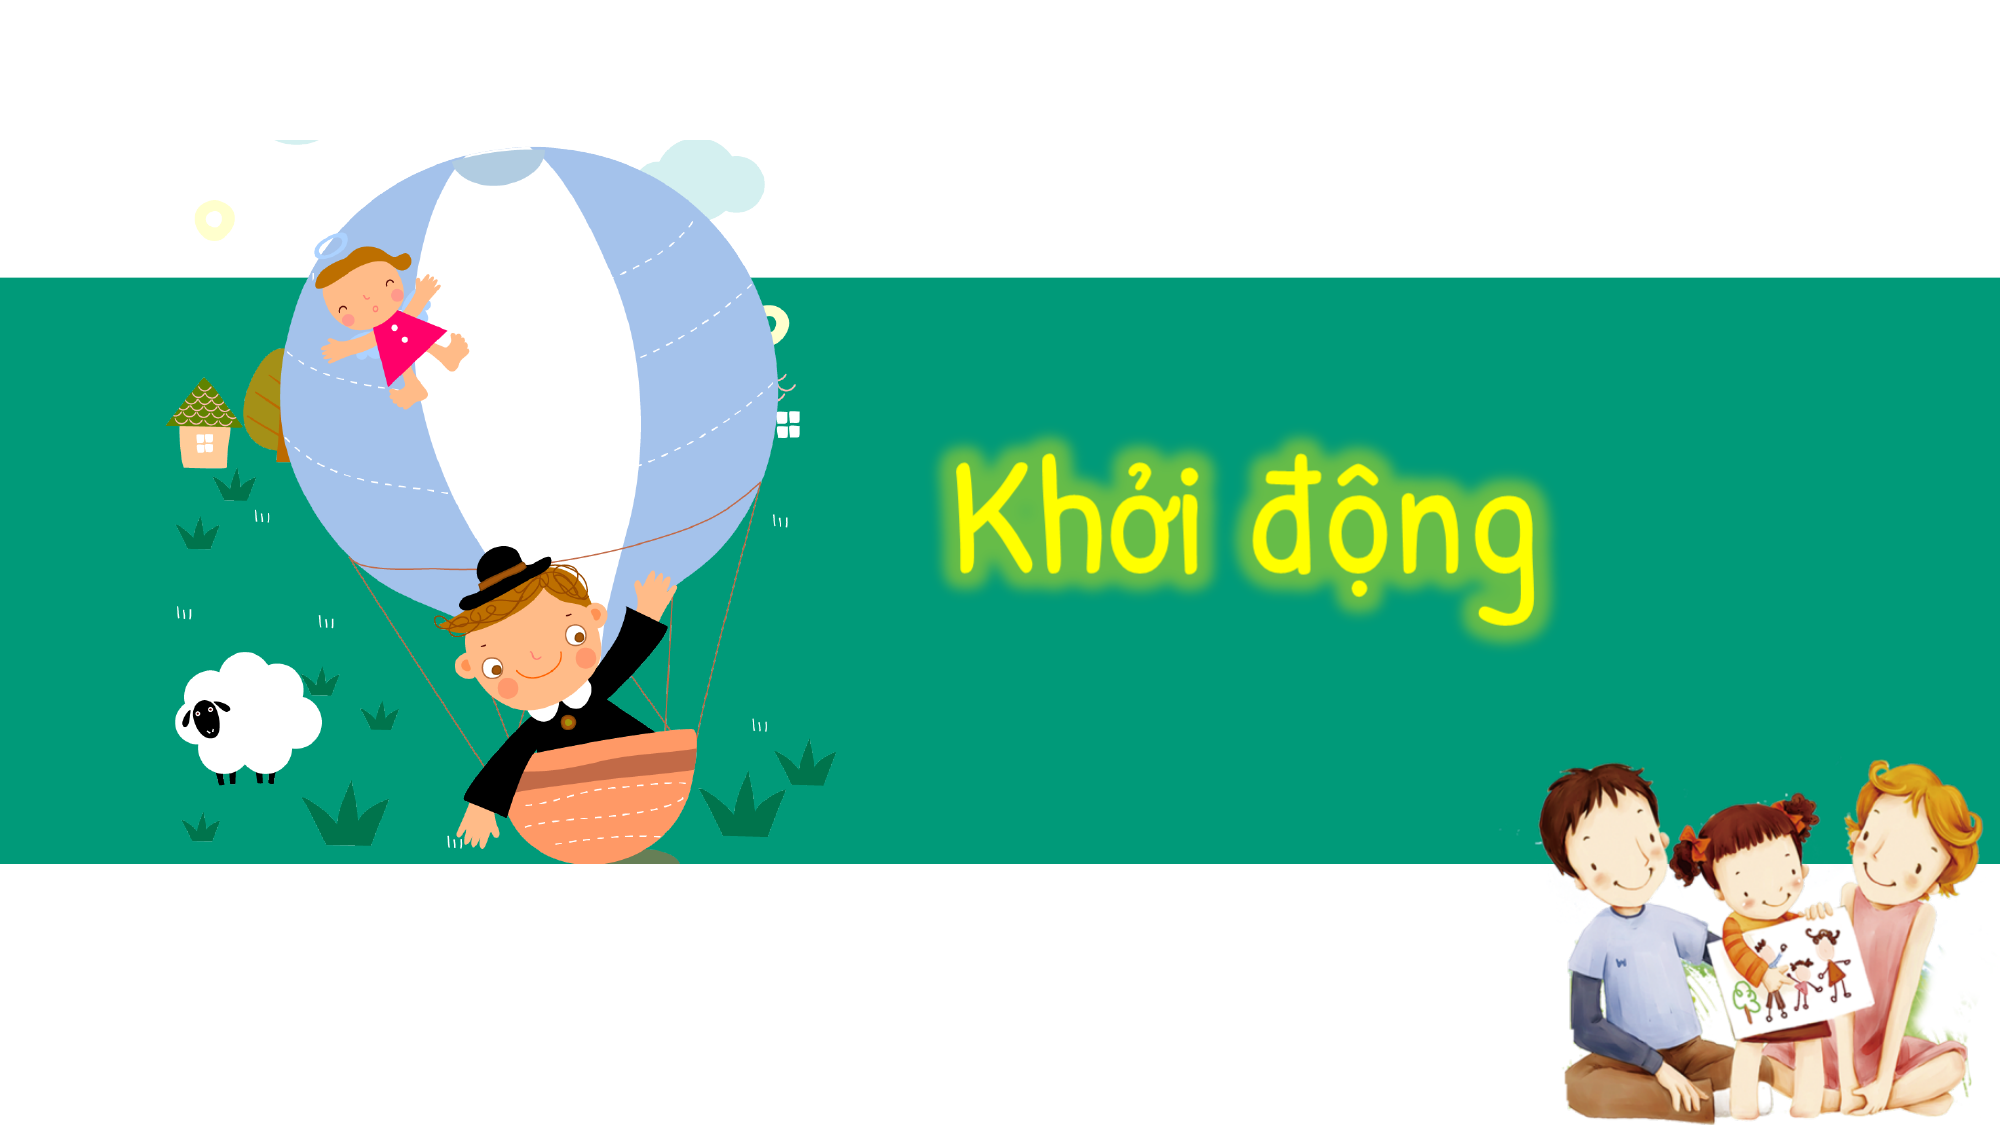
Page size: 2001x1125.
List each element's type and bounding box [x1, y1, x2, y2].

text_box [0, 277, 1412, 865]
picture [133, 140, 2000, 1125]
text_box [841, 277, 2000, 714]
